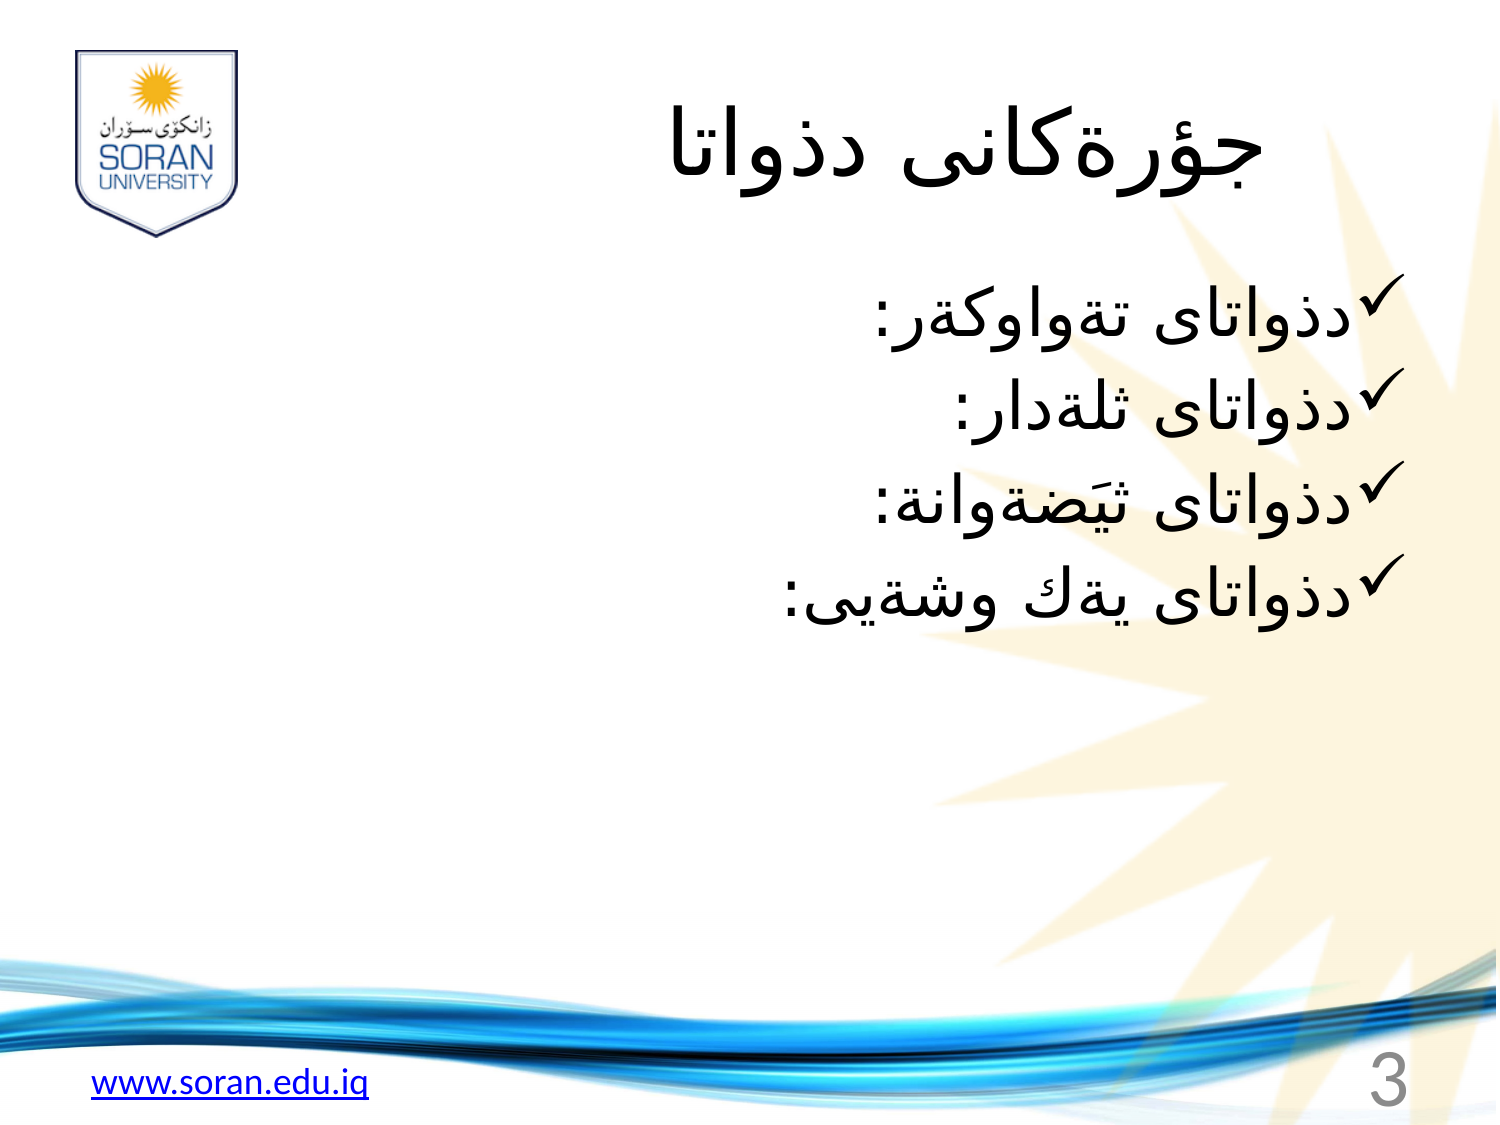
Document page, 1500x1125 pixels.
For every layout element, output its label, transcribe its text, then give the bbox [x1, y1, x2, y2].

picture [75, 233, 238, 238]
list دذواتاى تةواوكةر: دذواتاى ثلةدار: دذواتاى ثيَضةوانة: دذواتاى يةك وشةيى: [75, 262, 1425, 1005]
slide_number 3 [1074, 1042, 1425, 1103]
picture [0, 99, 1500, 1125]
title جؤرةكانى دذواتا [75, 45, 1425, 233]
